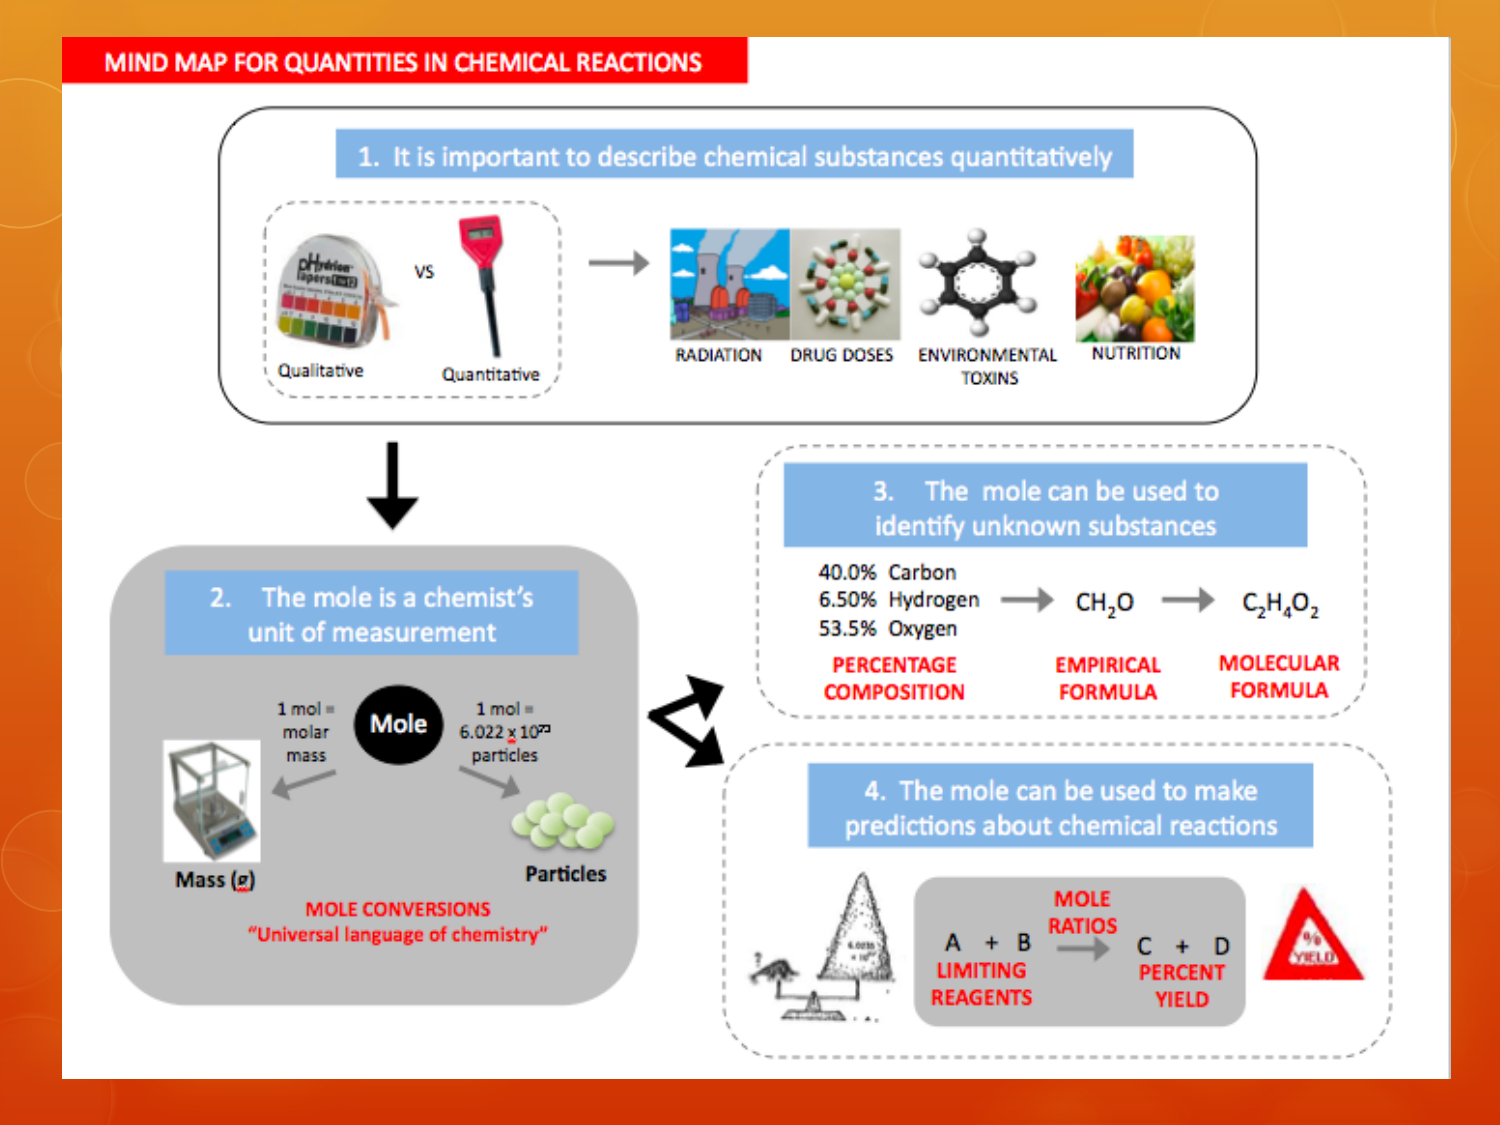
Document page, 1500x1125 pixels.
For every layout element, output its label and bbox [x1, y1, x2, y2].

picture [61, 36, 1452, 1079]
